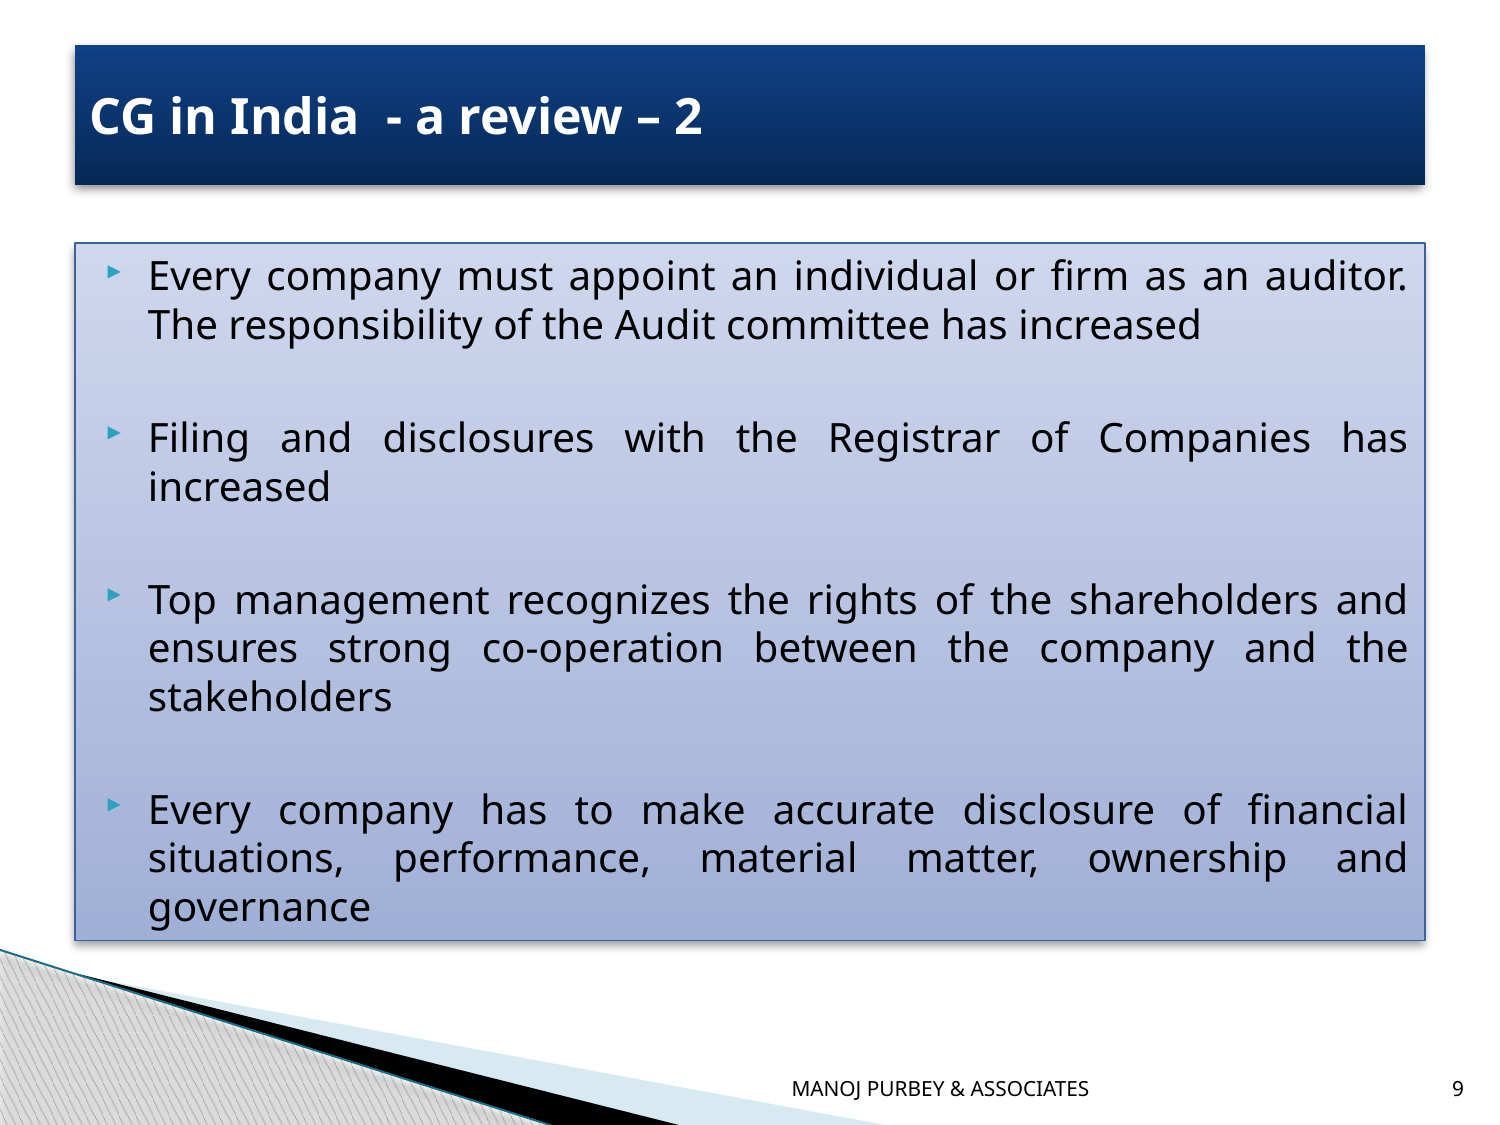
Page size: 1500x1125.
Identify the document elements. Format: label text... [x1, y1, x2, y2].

footer MANOJ PURBEY & ASSOCIATES [718, 1051, 1105, 1112]
list Every company must appoint an individual or firm as an auditor. The responsibility of the Audit committee has increased Filing and disclosures with the Registrar of Companies has increased Top management recognizes the rights of the shareholders and ensures strong co-operation between the company and the stakeholders Every company has to make accurate disclosure of financial situations, performance, material matter, ownership and governance [74, 242, 1426, 941]
slide_number 9 [1418, 1051, 1479, 1112]
title CG in India - a review – 2 [75, 45, 1425, 185]
